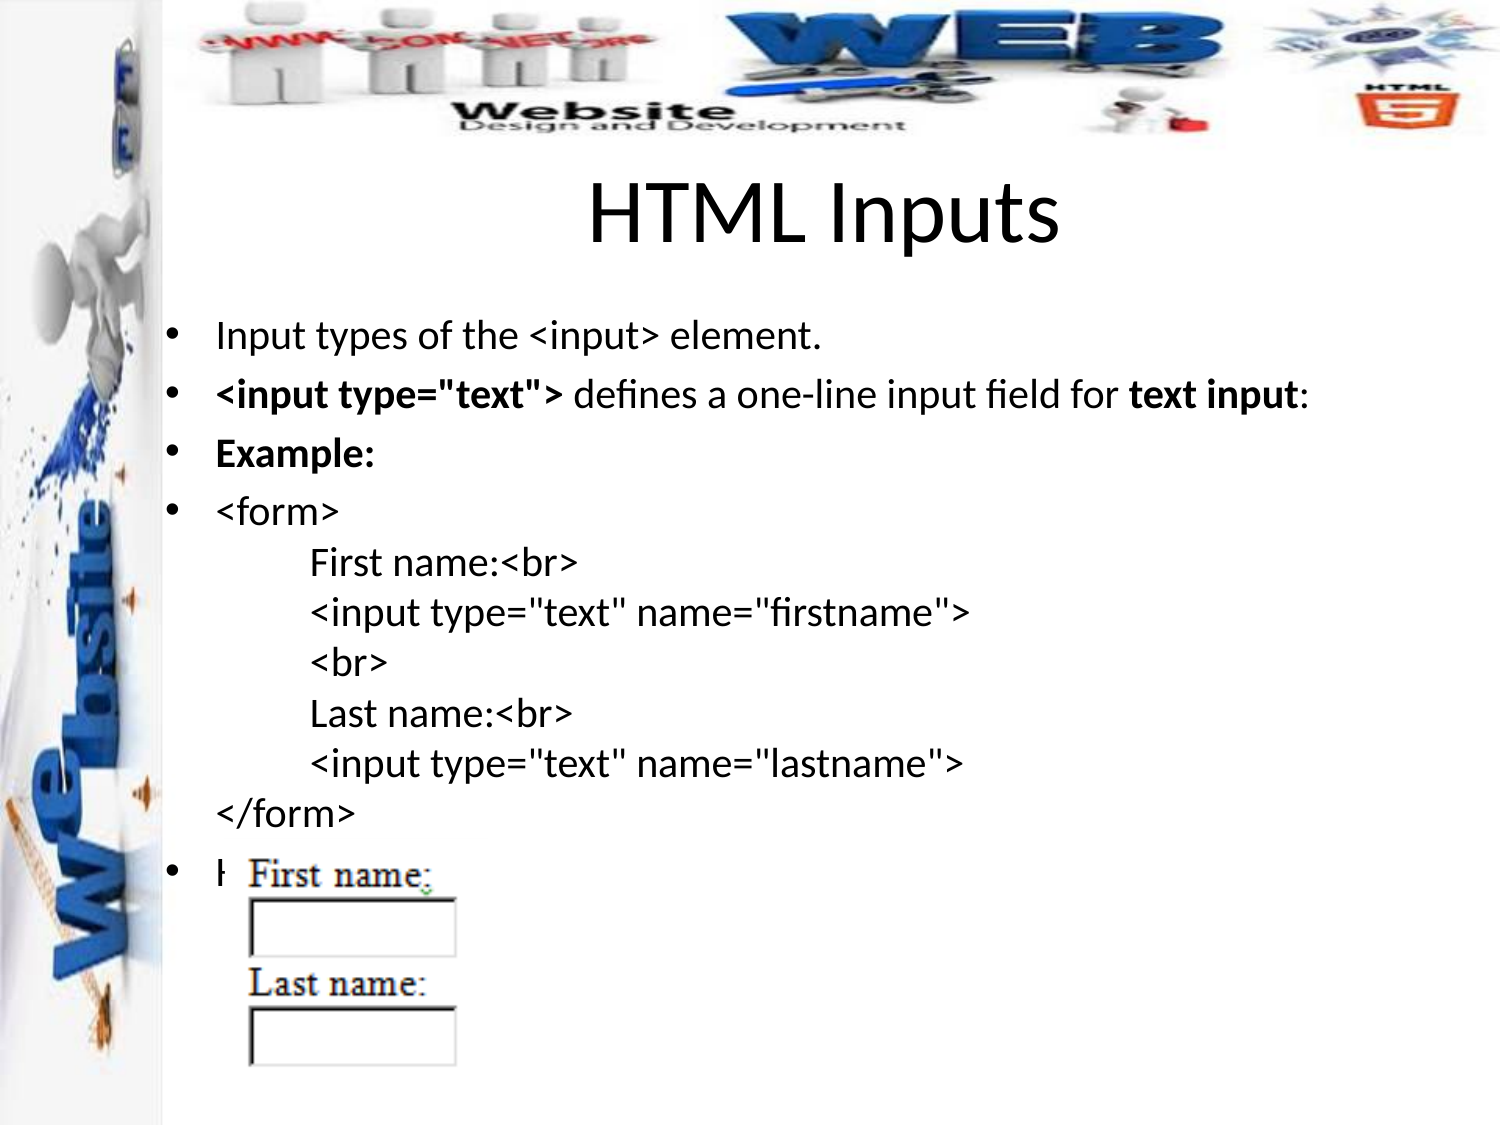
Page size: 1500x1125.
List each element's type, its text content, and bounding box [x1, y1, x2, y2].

list Input types of the <input> element. <input type="text"> defines a one-line input field for text input: Example: <form> First name:<br> <input type="text" name="firstname"> <br> Last name:<br> <input type="text" name="lastname"> </form> HTML View [150, 299, 1500, 1125]
picture [0, 0, 1500, 1125]
picture [224, 837, 488, 1100]
title HTML Inputs [150, 112, 1500, 299]
